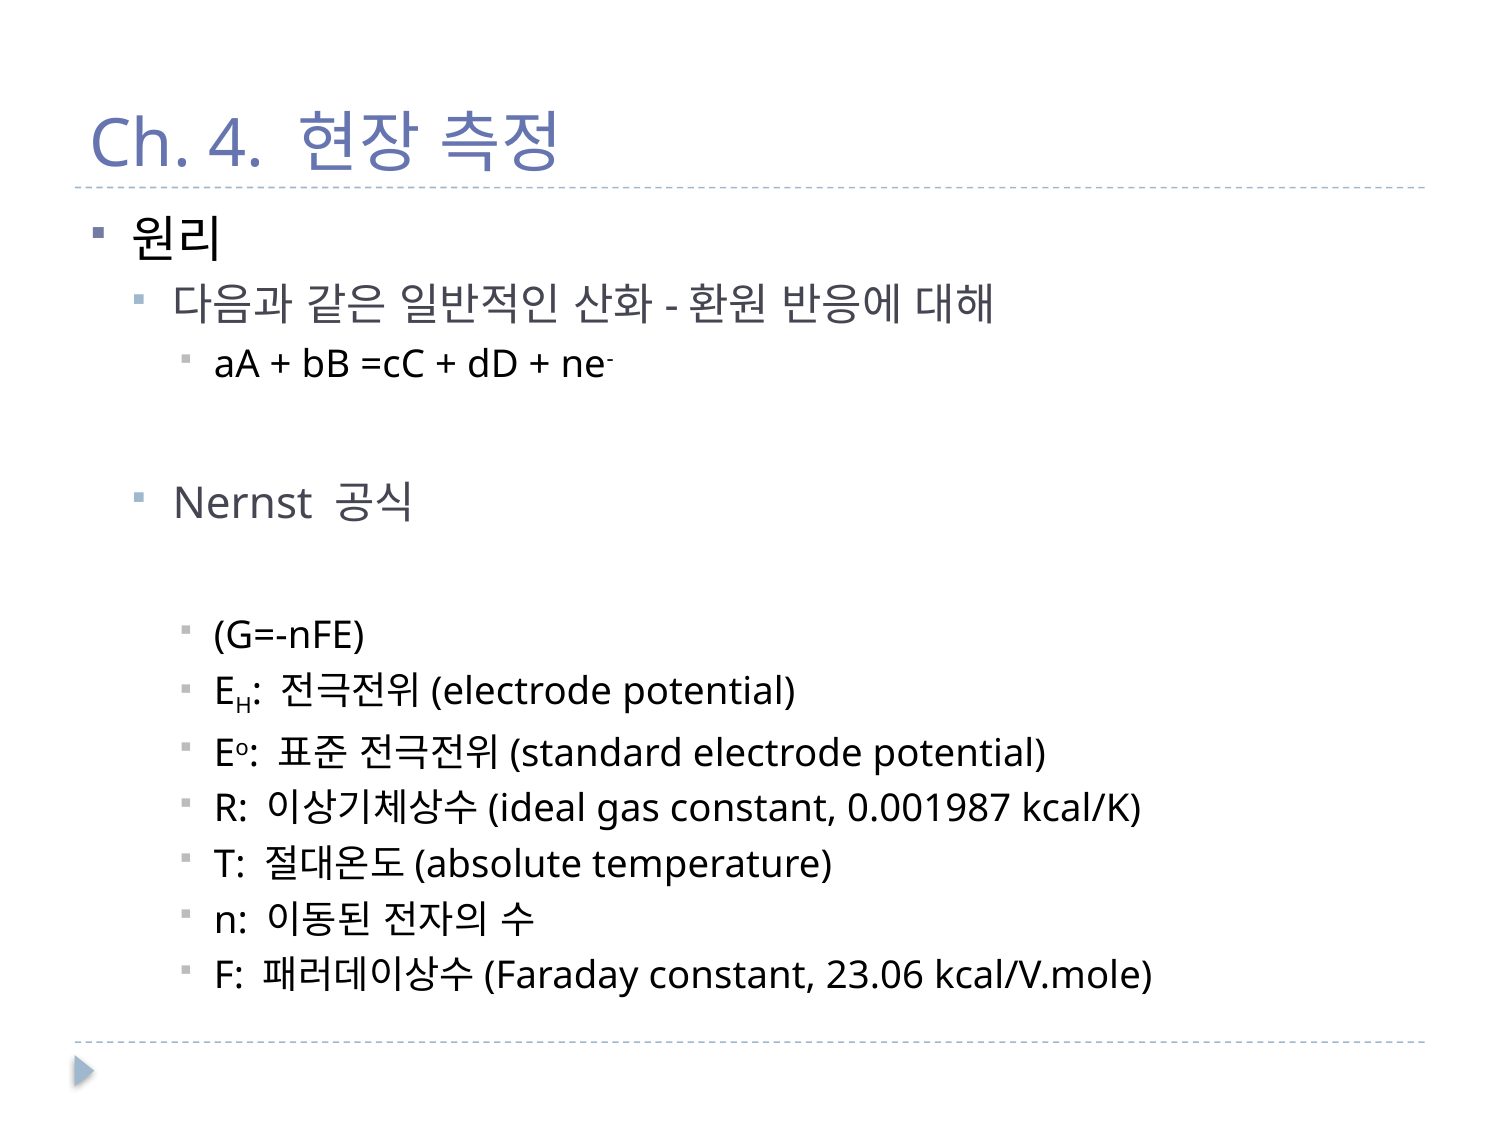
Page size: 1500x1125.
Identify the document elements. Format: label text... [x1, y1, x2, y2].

title Ch. 4. 현장 측정 [75, 24, 1425, 188]
